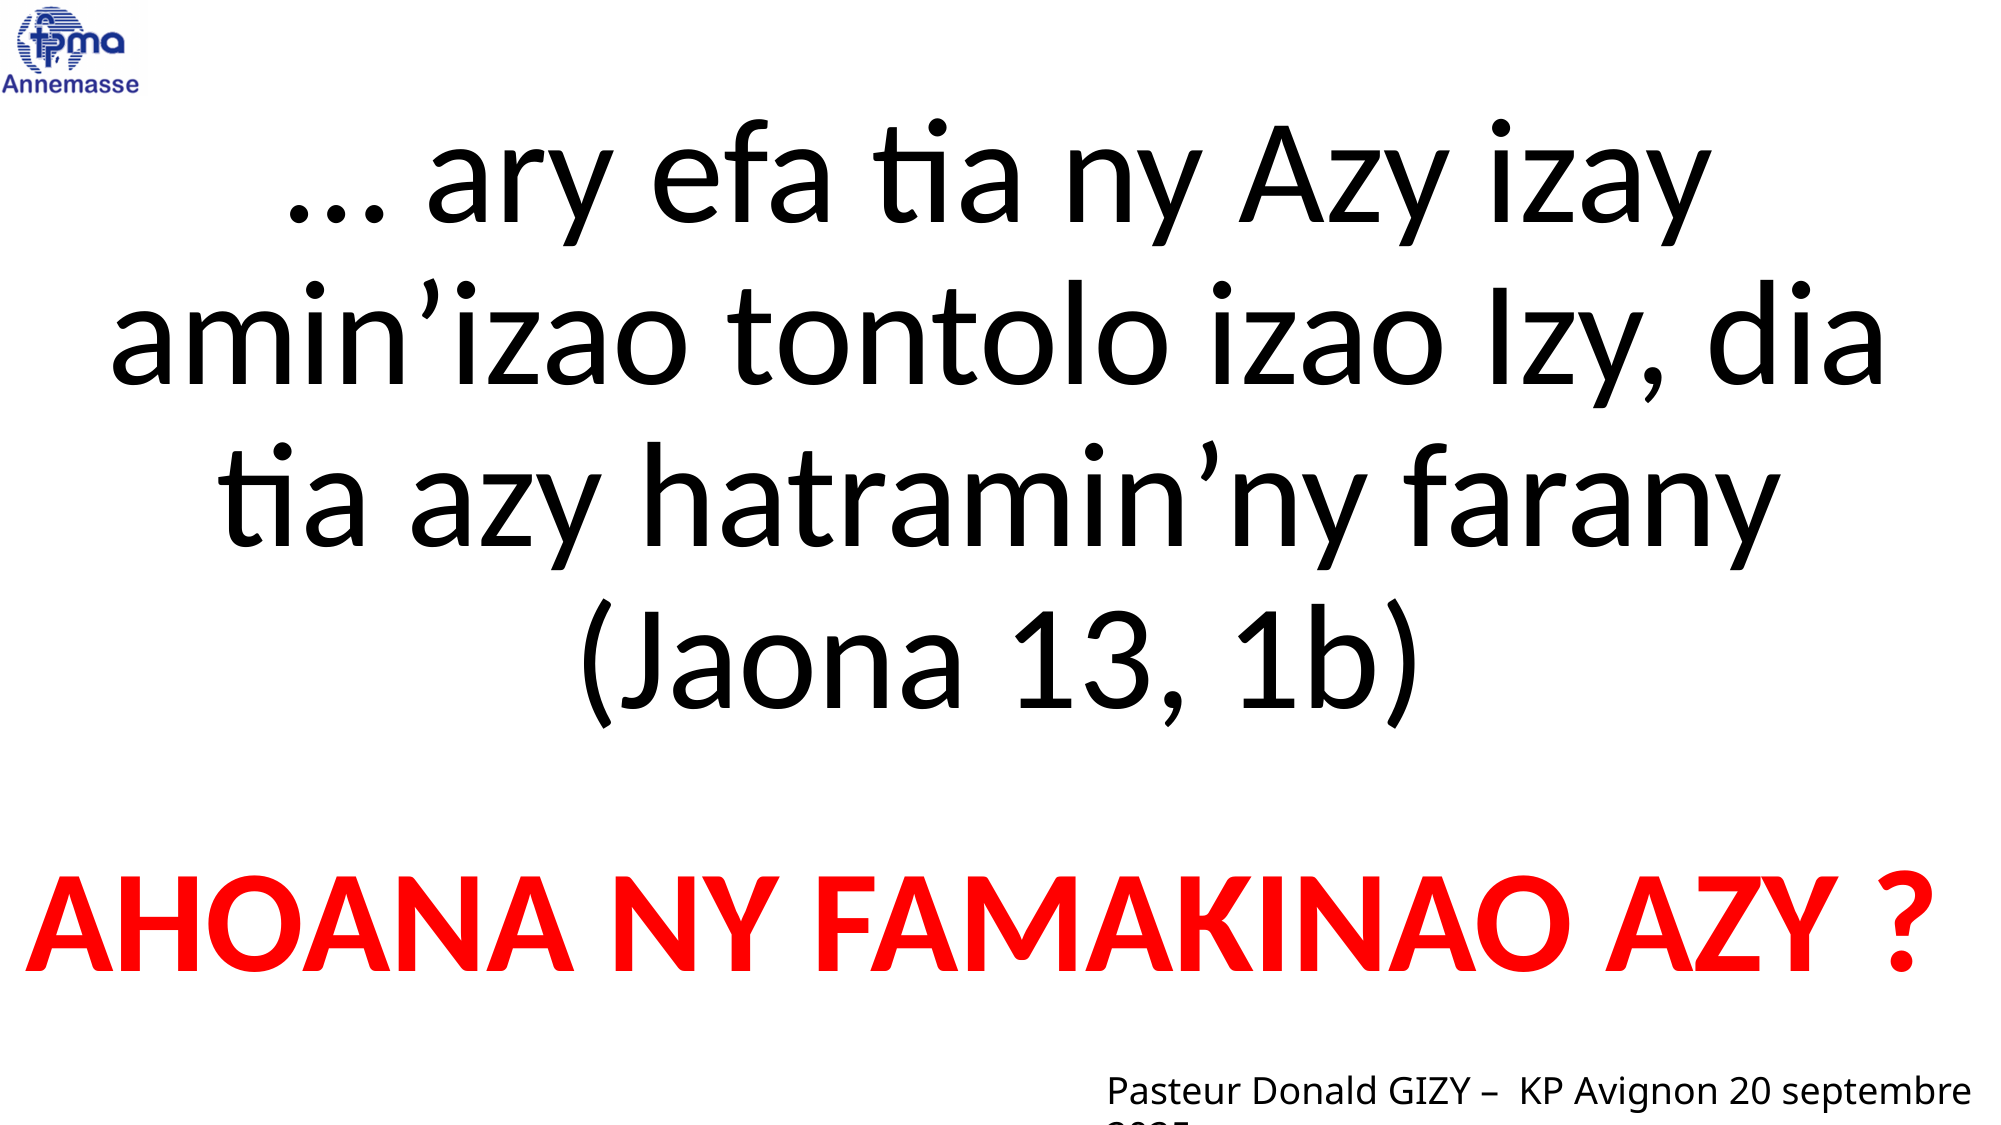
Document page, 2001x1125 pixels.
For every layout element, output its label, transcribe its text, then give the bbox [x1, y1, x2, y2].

text_box Pasteur Donald GIZY – KP Avignon 20 septembre 2025 [1091, 1059, 2000, 1125]
subtitle AHOANA NY FAMAKINAO AZY ? [0, 837, 2000, 1005]
picture [0, 0, 149, 96]
title … ary efa tia ny Azy izay amin’izao tontolo izao Izy, dia tia azy hatramin’ny farany (Jaona 13, 1b) [53, 95, 1947, 749]
